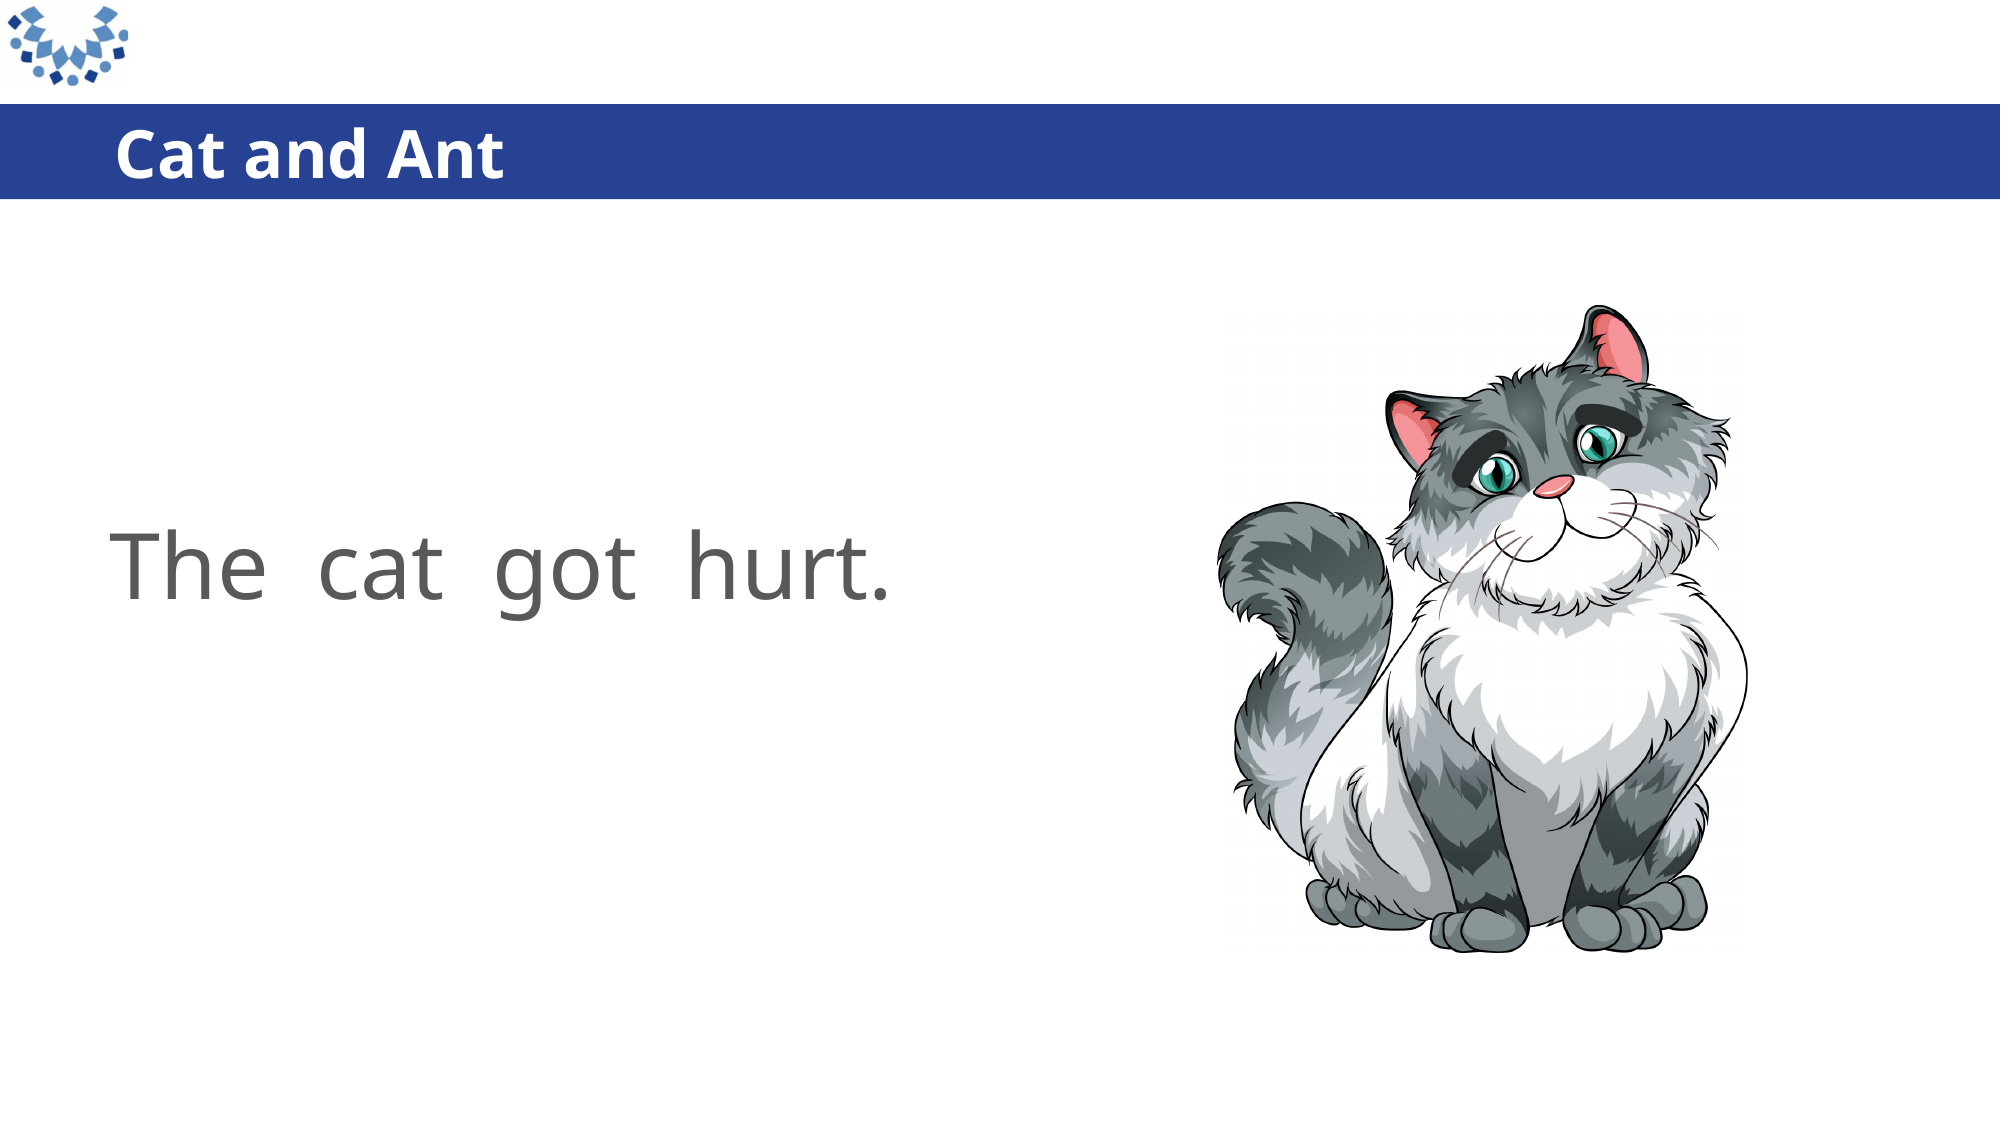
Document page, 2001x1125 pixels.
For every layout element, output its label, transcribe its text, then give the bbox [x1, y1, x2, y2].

picture [1217, 305, 1748, 953]
picture [0, 5, 129, 87]
text_box The cat got hurt. [94, 500, 992, 642]
text_box Cat and Ant [0, 104, 2000, 200]
